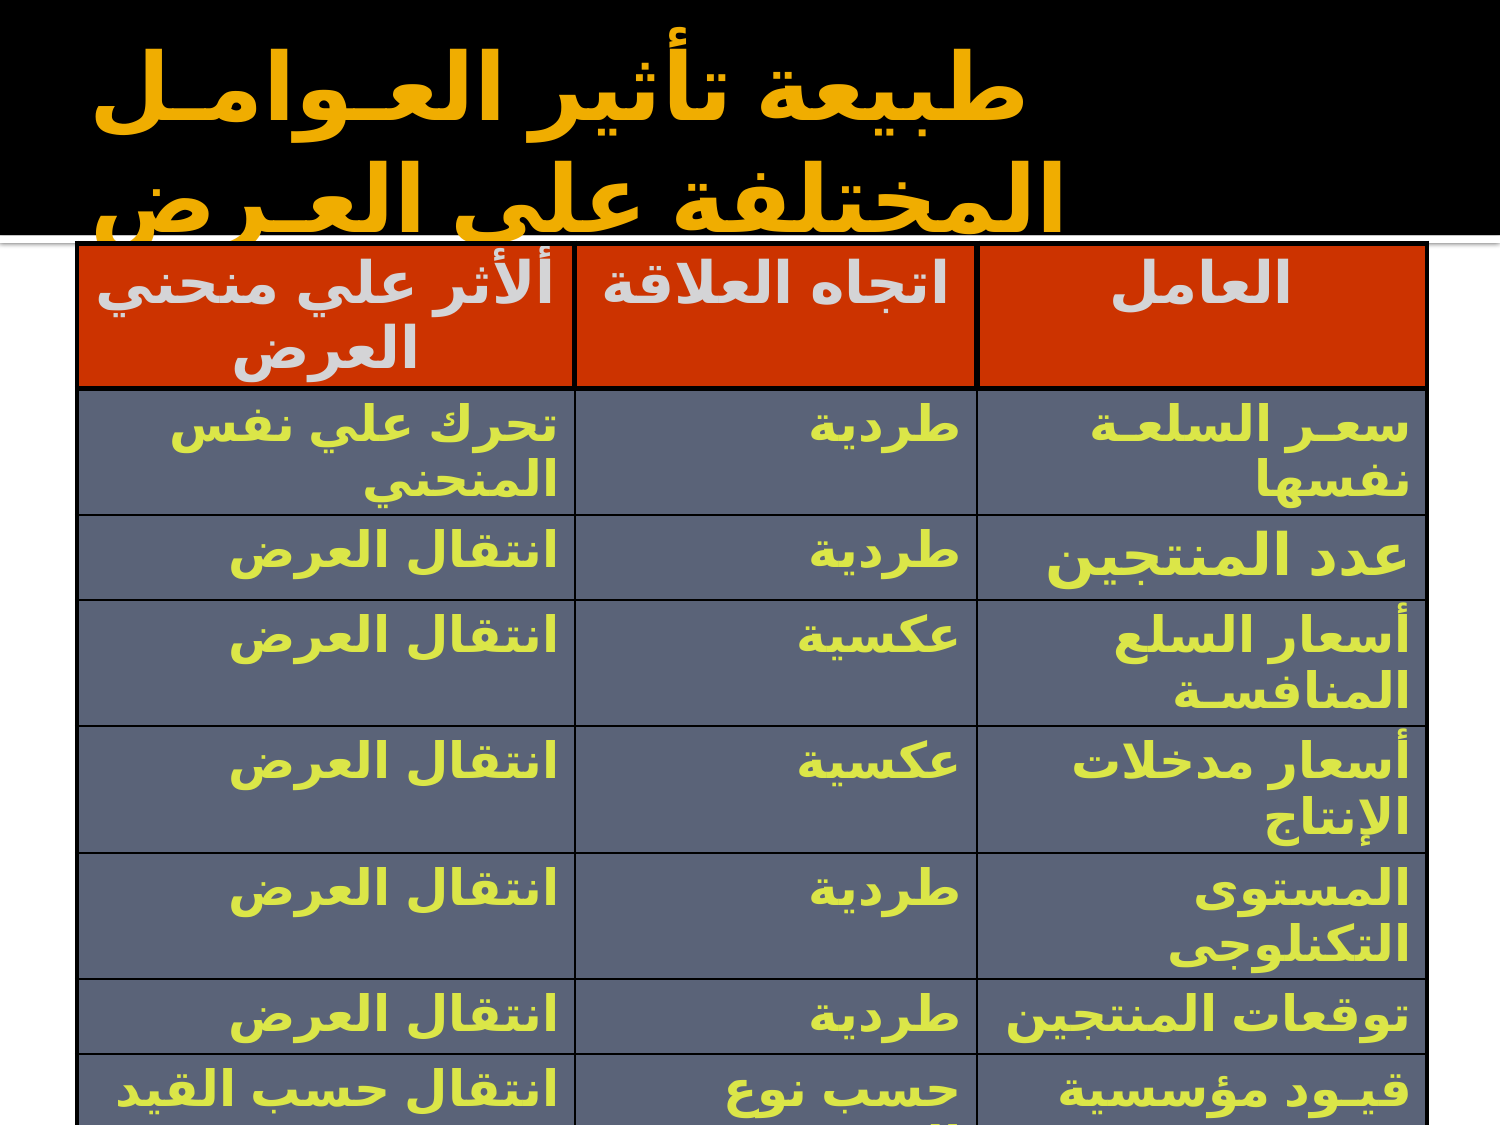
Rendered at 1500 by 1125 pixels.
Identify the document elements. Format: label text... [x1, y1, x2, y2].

table_header اتجاه العلاقة [577, 246, 974, 386]
table_cell انتقال العرض [79, 516, 574, 599]
table_cell عكسية [576, 601, 976, 725]
title طبيعة تأثير العـوامـل المختلفة على العـرض [75, 45, 1425, 233]
table_cell انتقال العرض [79, 727, 574, 852]
table_cell أسعار السلع المنافسـة [978, 601, 1425, 725]
table_cell أسعار مدخلات الإنتاج [978, 727, 1425, 852]
table_cell طردية [576, 854, 976, 978]
table_cell قيـود مؤسسية [978, 1055, 1425, 1125]
table_cell انتقال العرض [79, 601, 574, 725]
table_cell توقعات المنتجين [978, 980, 1425, 1053]
table_header ألأثر علي منحني العرض [79, 246, 572, 386]
table_cell حسب نوع القيد [576, 1055, 976, 1125]
table_cell انتقال العرض [79, 854, 574, 978]
table_cell طردية [576, 391, 976, 514]
table_cell انتقال العرض [79, 980, 574, 1053]
table_cell عدد المنتجين [978, 516, 1425, 599]
table_cell عكسية [576, 727, 976, 852]
table_cell سعـر السلعـة نفسها [978, 391, 1425, 514]
table_cell انتقال حسب القيد [79, 1055, 574, 1125]
table_header العامل [980, 246, 1425, 386]
table_cell تحرك علي نفس المنحني [79, 391, 574, 514]
table_cell طردية [576, 516, 976, 599]
table_cell طردية [576, 980, 976, 1053]
table_cell المستوى التكنلوجى [978, 854, 1425, 978]
